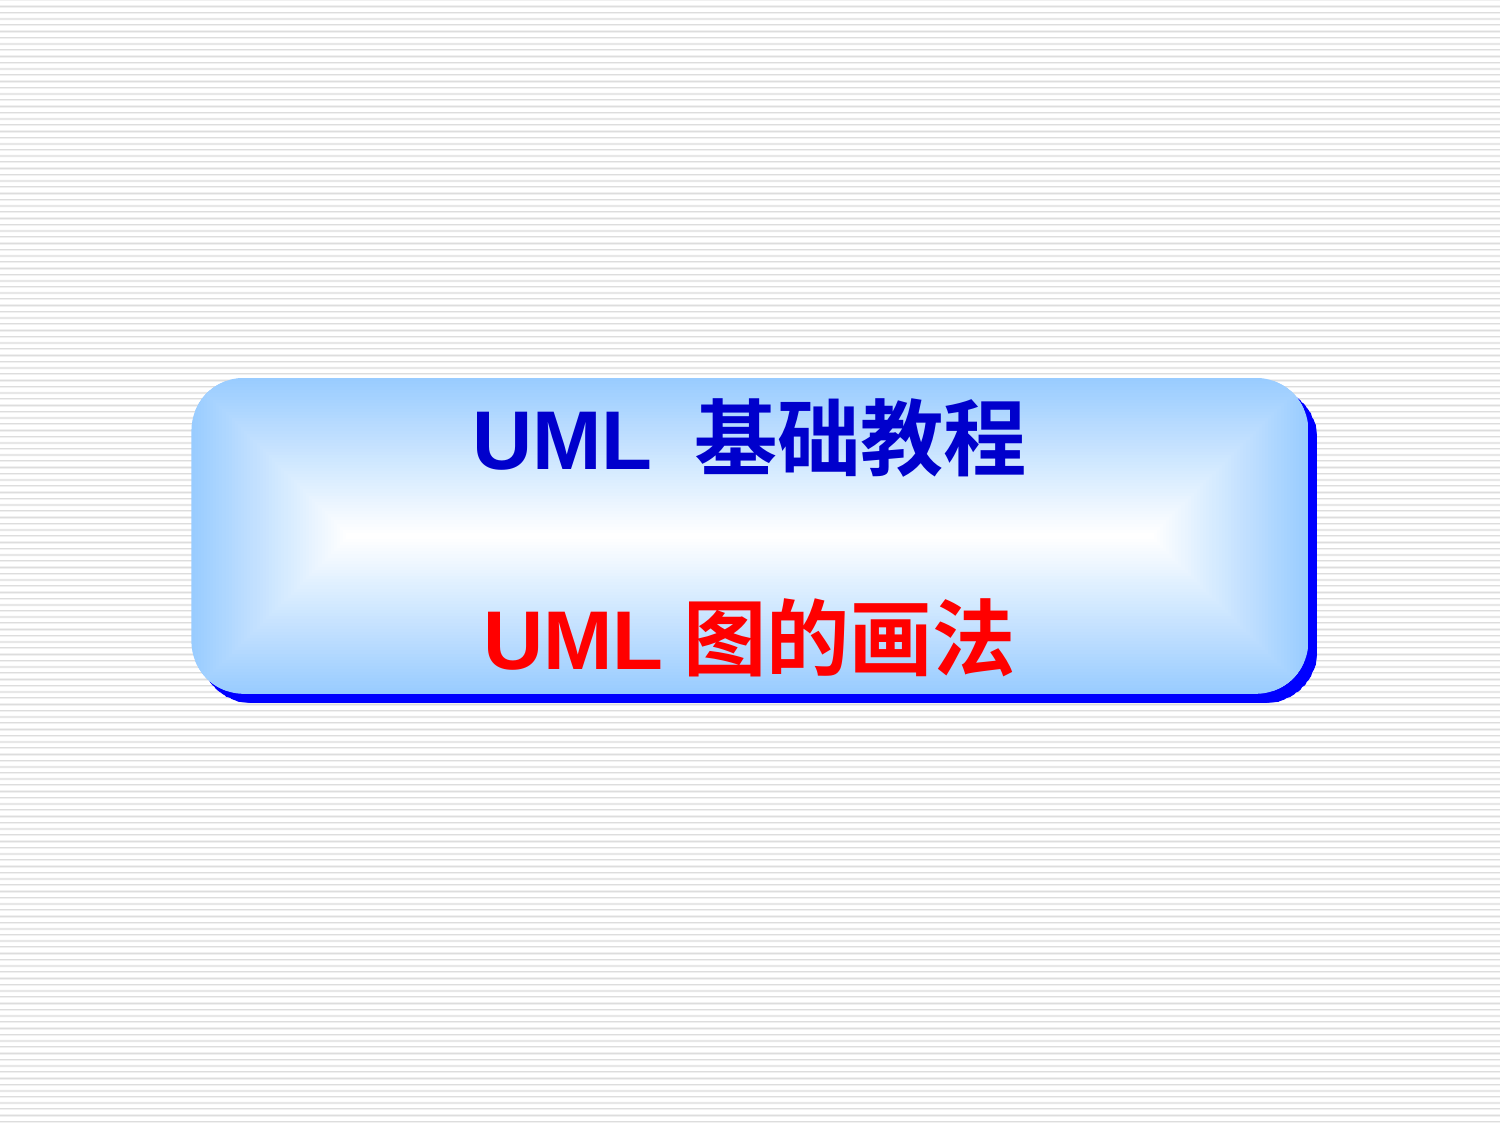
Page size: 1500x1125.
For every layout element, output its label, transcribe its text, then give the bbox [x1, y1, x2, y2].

text_box UML 基础教程 UML图的画法 [191, 377, 1309, 694]
picture [0, 0, 1500, 1125]
